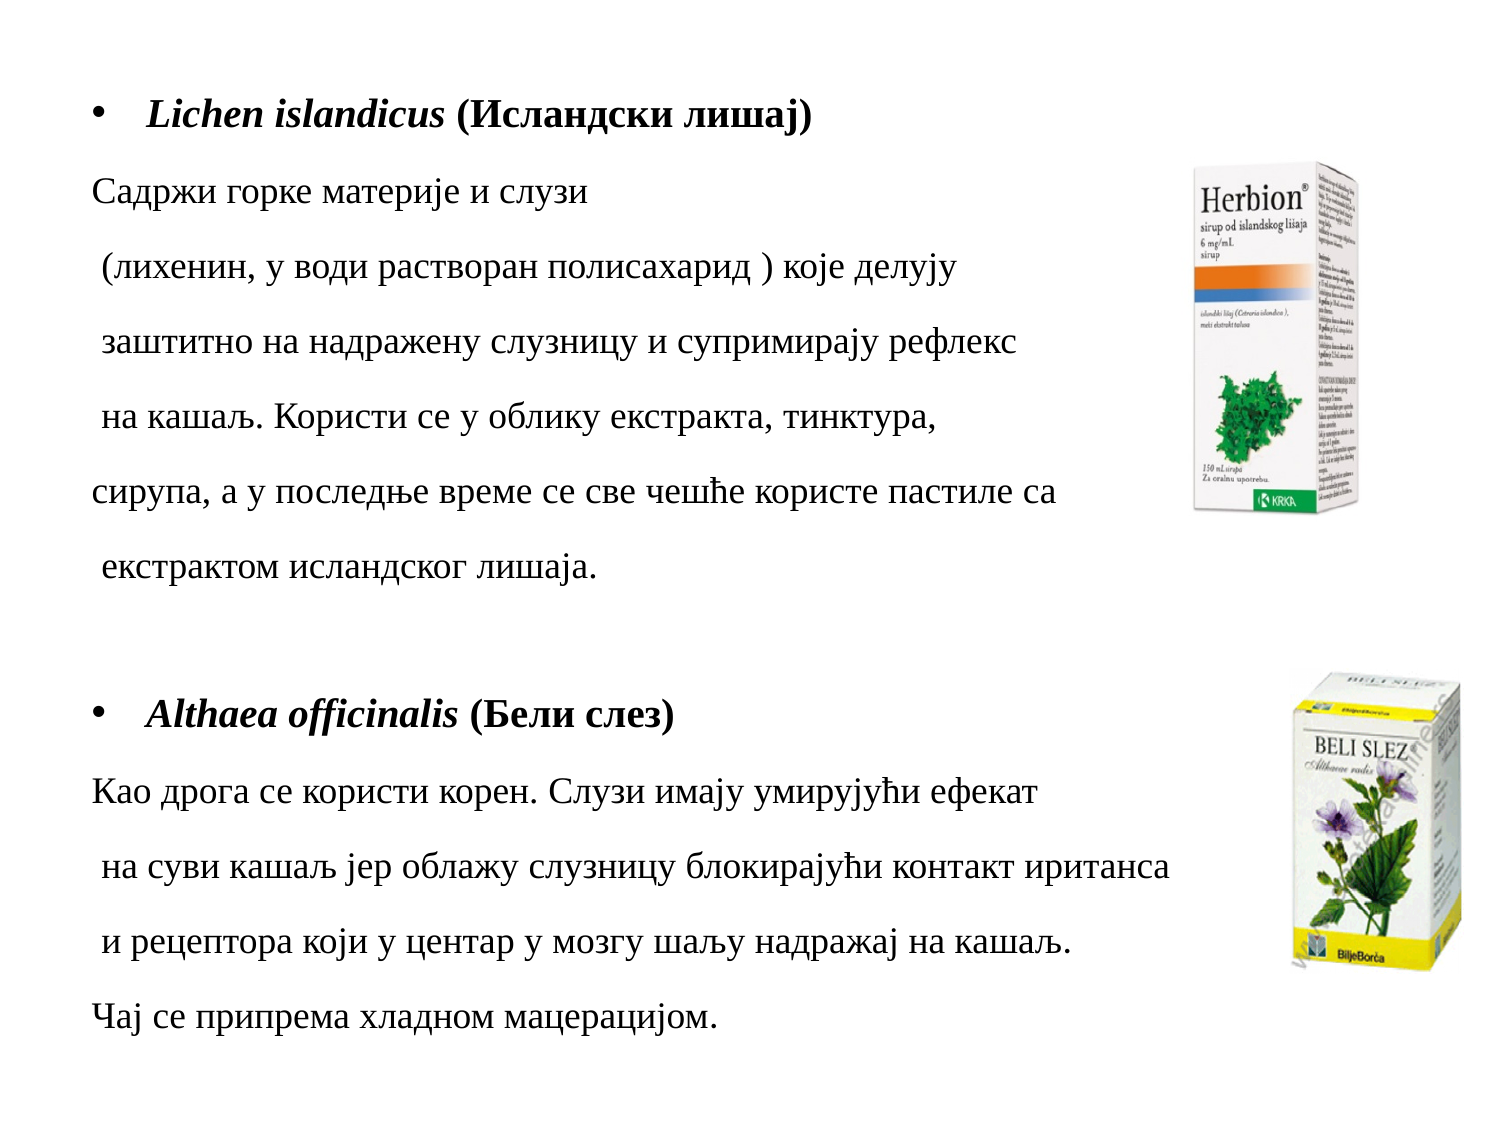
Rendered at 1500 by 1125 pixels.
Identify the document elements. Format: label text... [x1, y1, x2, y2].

list Lichen islandicus (Исландски лишај) Садржи горке материје и слузи (лихенин, у води растворан полисахарид ) које делују заштитно на надражену слузницу и супримирају рефлекс на кашаљ. Користи се у облику екстракта, тинктура, сирупа, а у последње време се све чешће користе пастиле са екстрактом исландског лишаја. Althaea officinalis (Бели слез) Као дрога се користи корен. Слузи имају умирујући ефекат на суви кашаљ јер облажу слузницу блокирајући контакт иританса и рецептора који у центар у мозгу шаљу надражај на кашаљ. Чај се припрема хладном мацерацијом. [76, 54, 1427, 1047]
picture [1253, 668, 1500, 974]
picture [1080, 113, 1466, 560]
